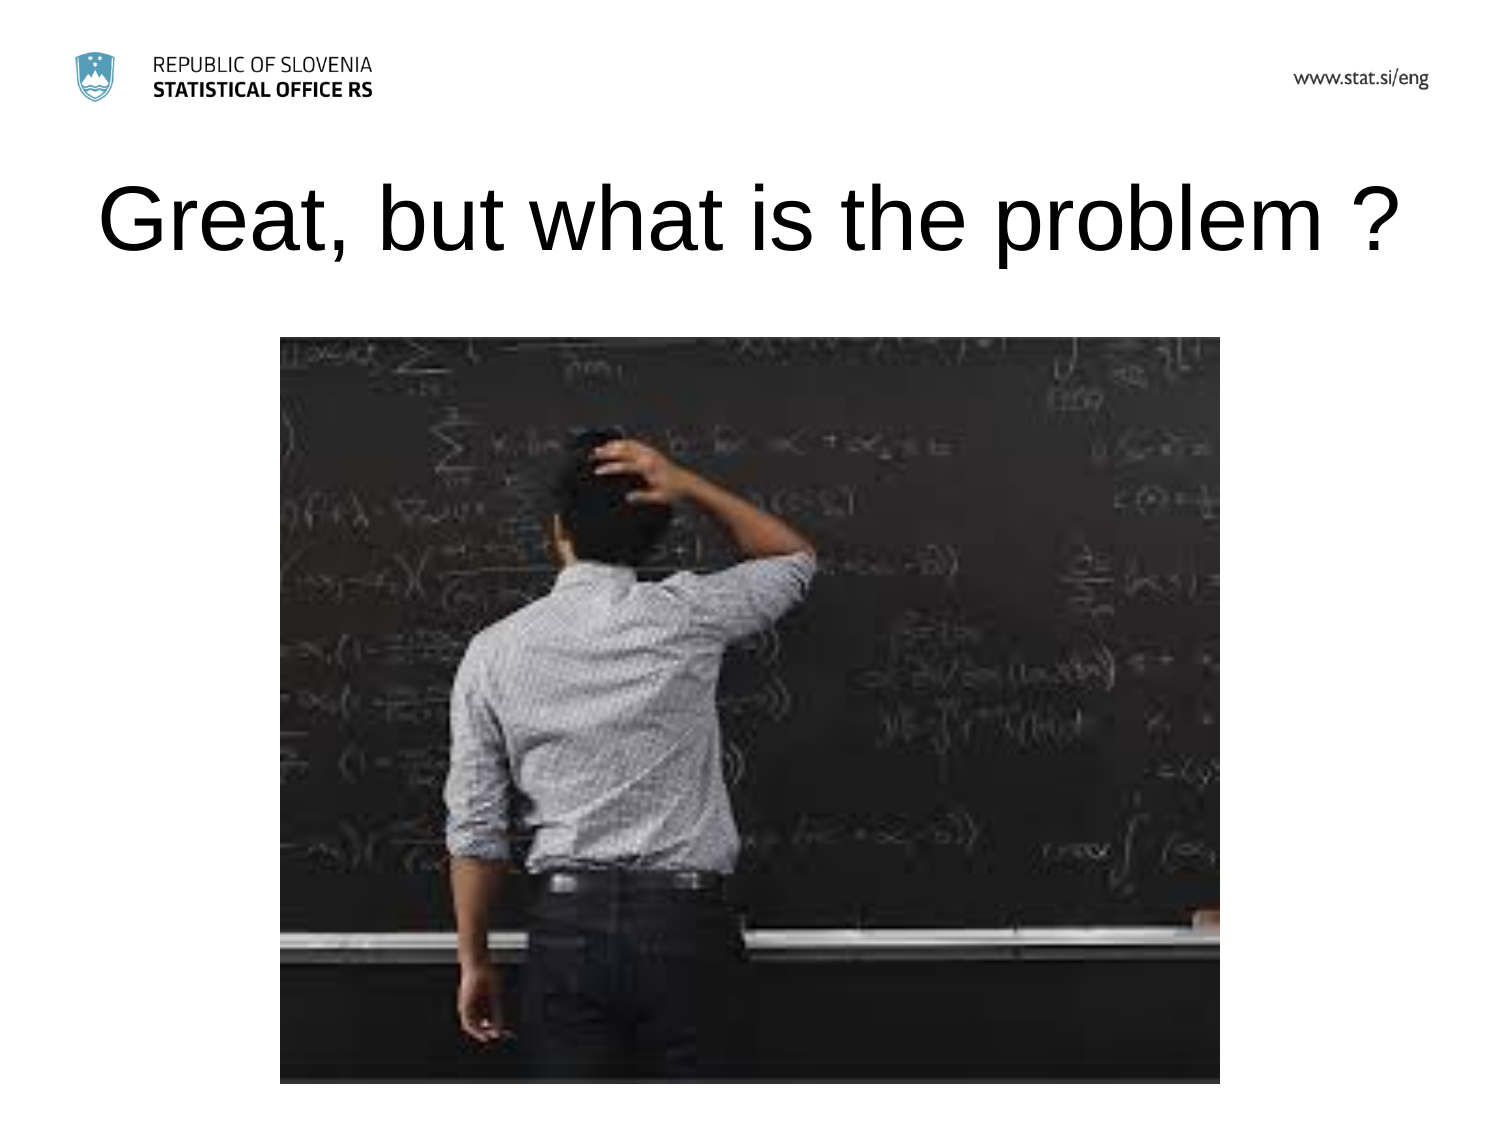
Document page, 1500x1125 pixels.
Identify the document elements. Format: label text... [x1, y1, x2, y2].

picture [279, 337, 1220, 1084]
picture [75, 52, 372, 102]
title Great, but what is the problem ? [75, 113, 1425, 315]
picture [1293, 62, 1436, 92]
